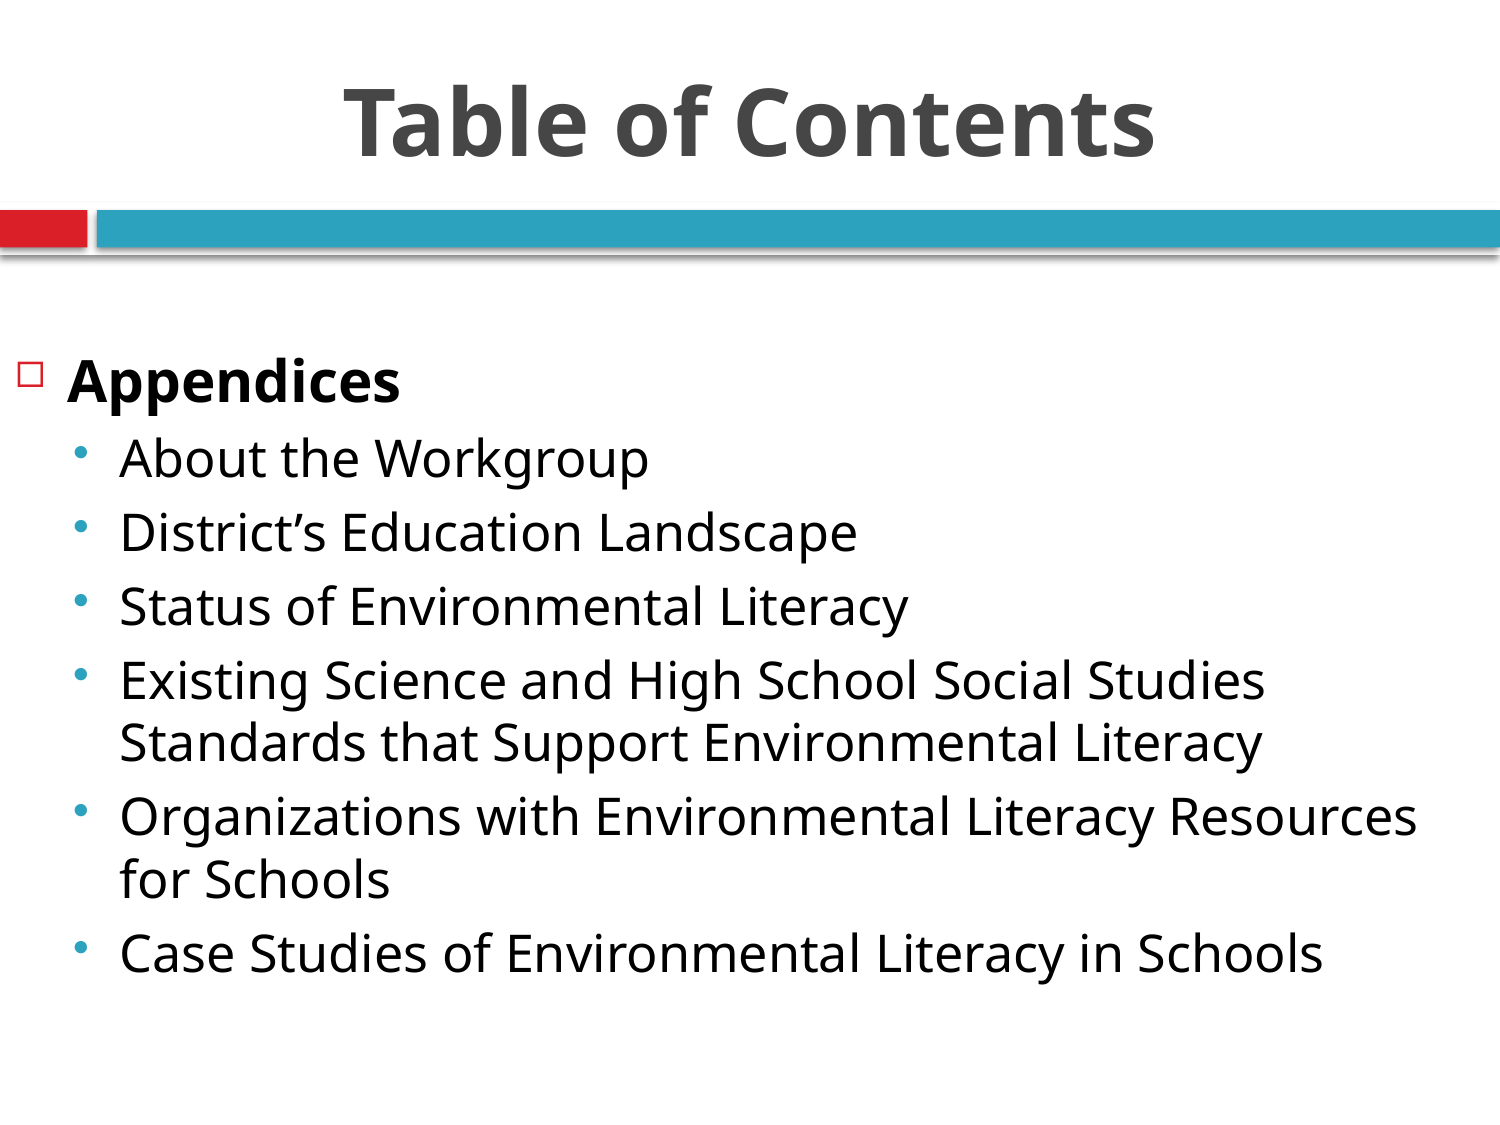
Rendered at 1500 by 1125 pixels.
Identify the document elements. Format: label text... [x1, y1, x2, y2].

title Table of Contents [0, 24, 1500, 213]
list Appendices About the Workgroup District’s Education Landscape Status of Environmental Literacy Existing Science and High School Social Studies Standards that Support Environmental Literacy Organizations with Environmental Literacy Resources for Schools Case Studies of Environmental Literacy in Schools [0, 249, 1500, 1125]
